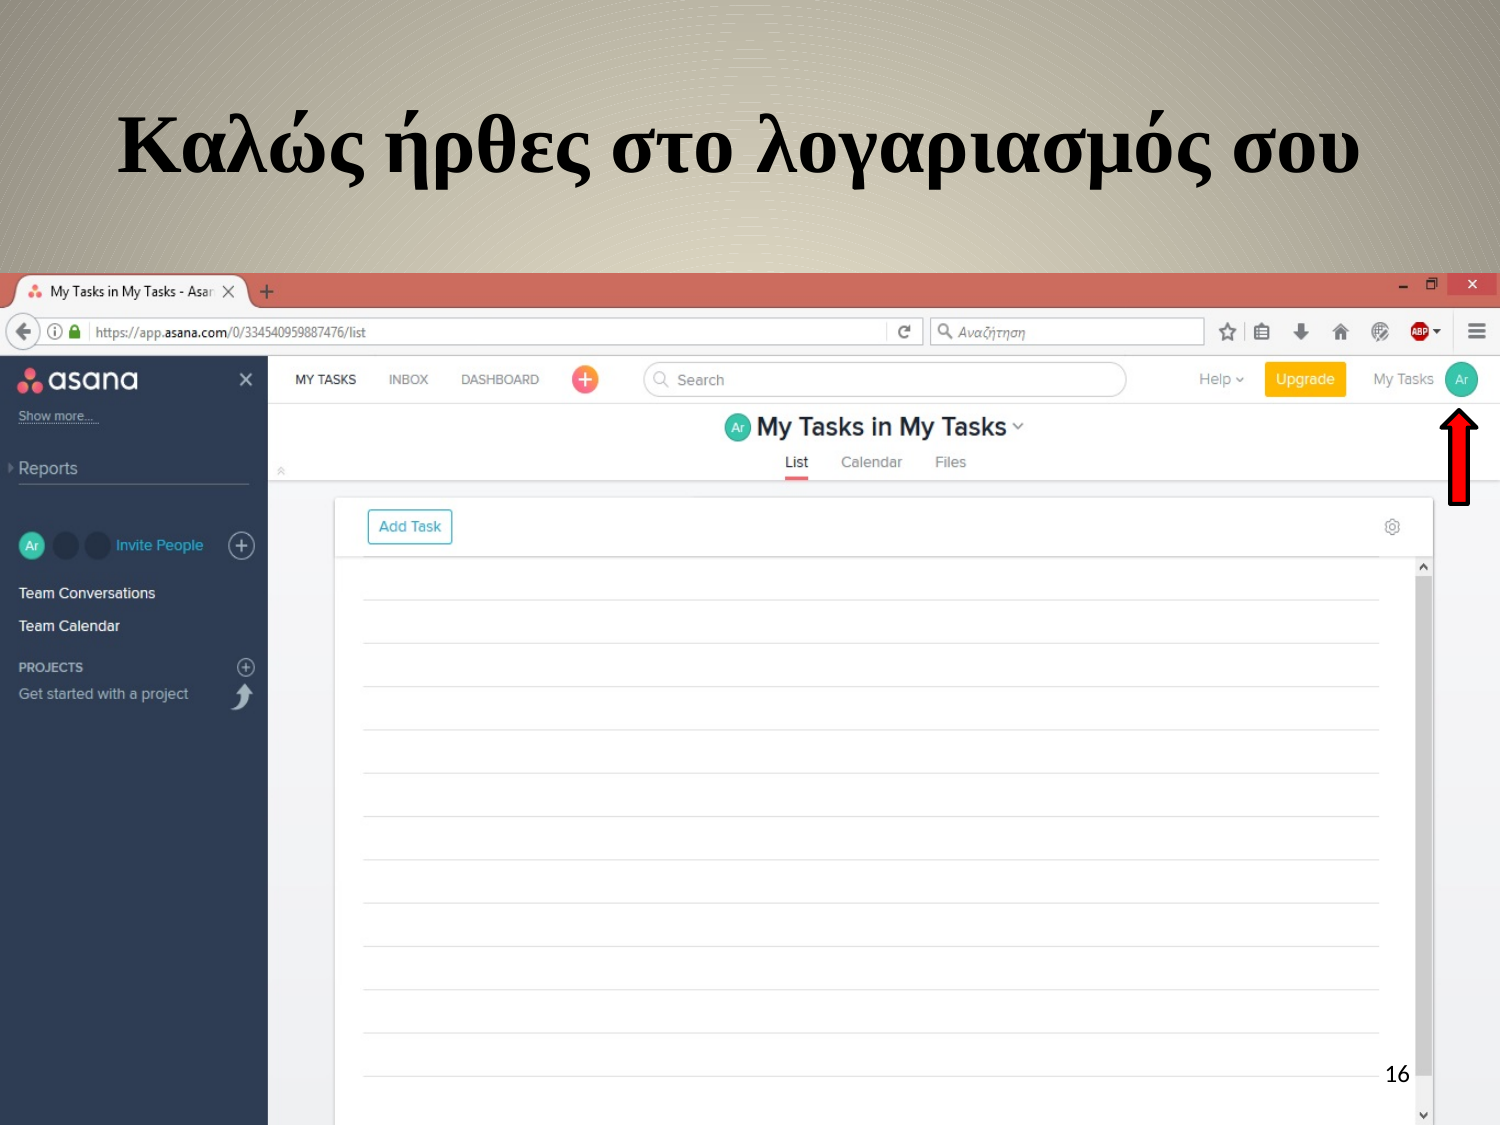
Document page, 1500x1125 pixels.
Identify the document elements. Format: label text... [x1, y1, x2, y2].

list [0, 273, 1500, 1125]
title Καλώς ήρθες στο λογαριασμός σου [75, 45, 1425, 233]
